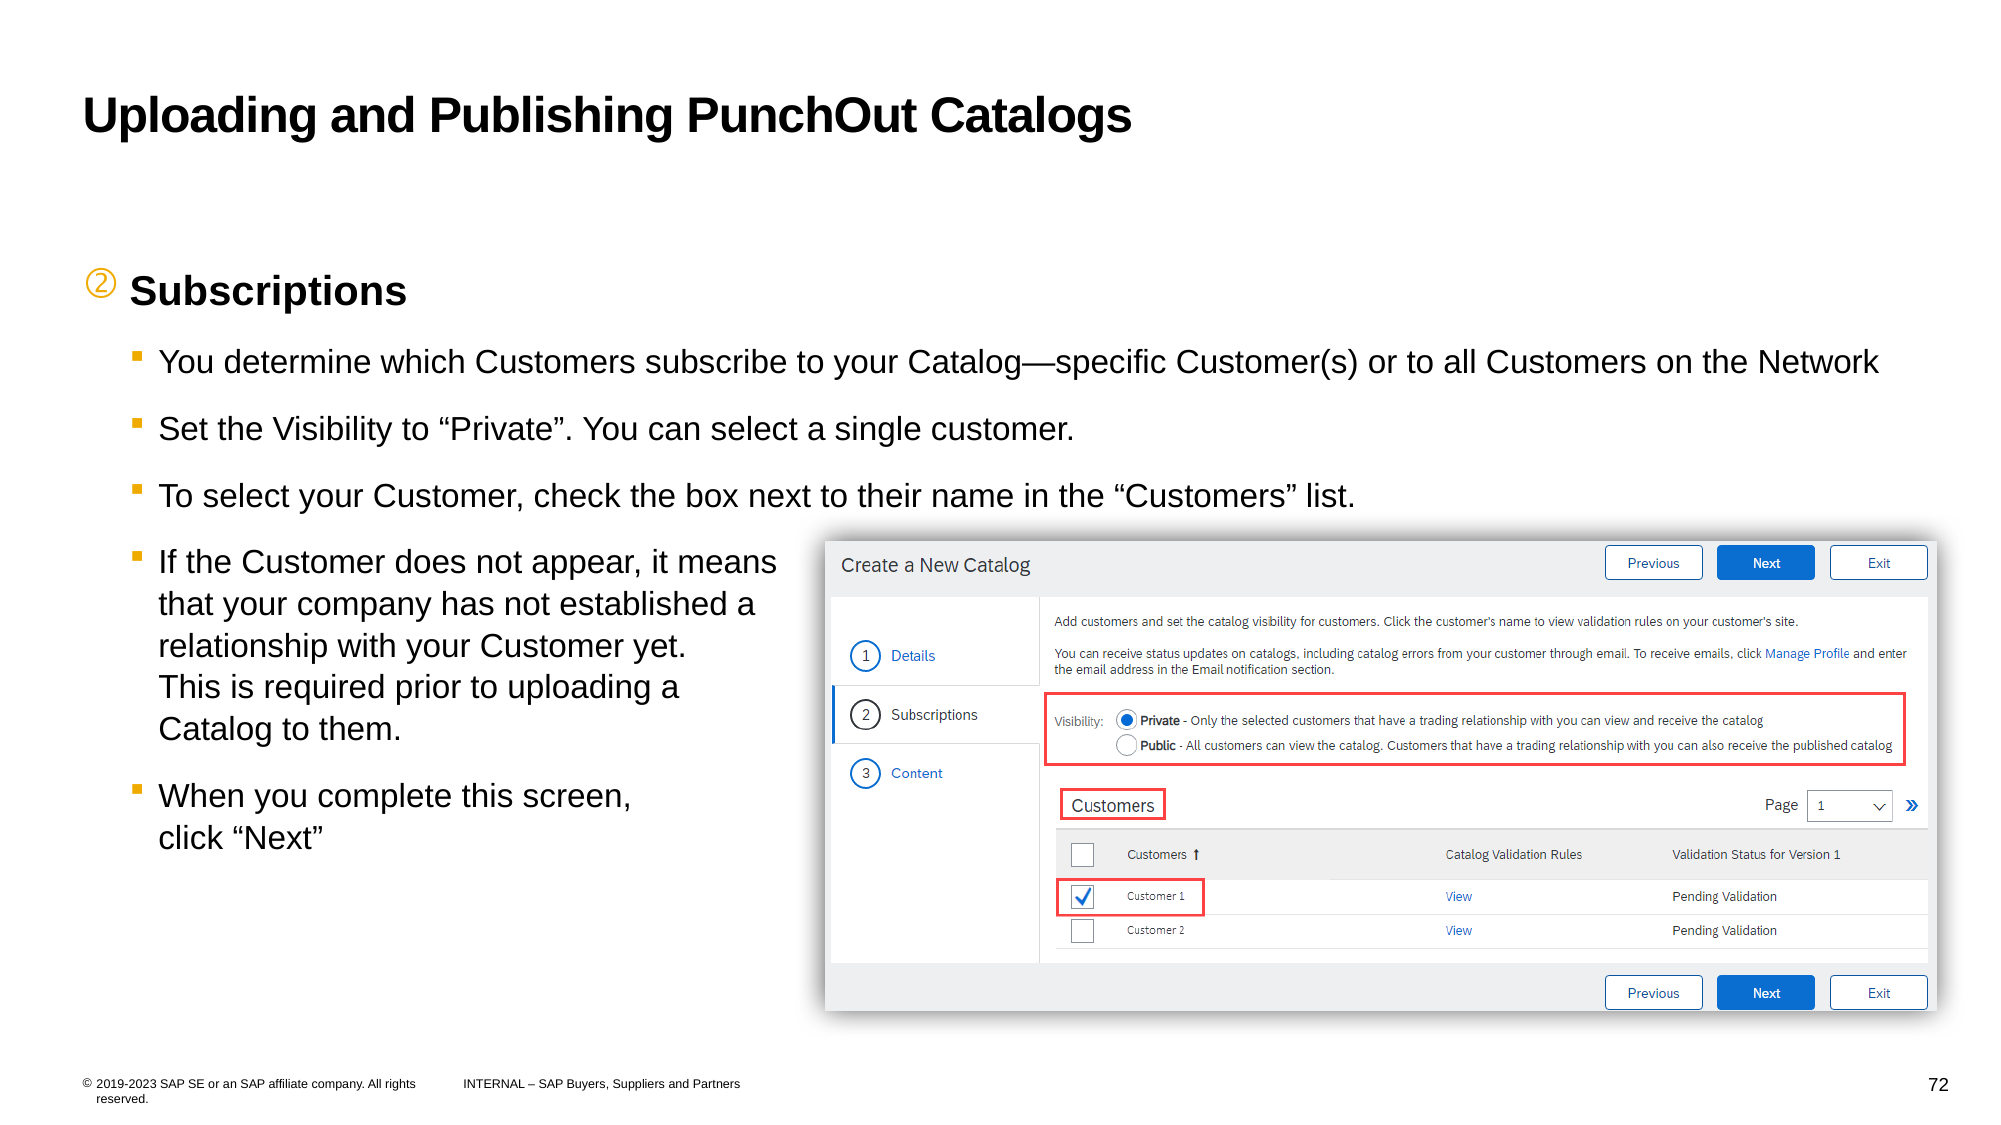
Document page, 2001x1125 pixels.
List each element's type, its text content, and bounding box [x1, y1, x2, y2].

picture [825, 541, 1937, 1011]
list Subscriptions You determine which Customers subscribe to your Catalog—specific Customer(s) or to all Customers on the Network Set the Visibility to “Private”. You can select a single customer. To select your Customer, check the box next to their name in the “Customers” list. If the Customer does not appear, it means that your company has not established a relationship with your Customer yet. This is required prior to uploading a Catalog to them. When you complete this screen, click “Next” [82, 265, 1918, 971]
title Uploading and Publishing PunchOut Catalogs [82, 82, 1918, 144]
